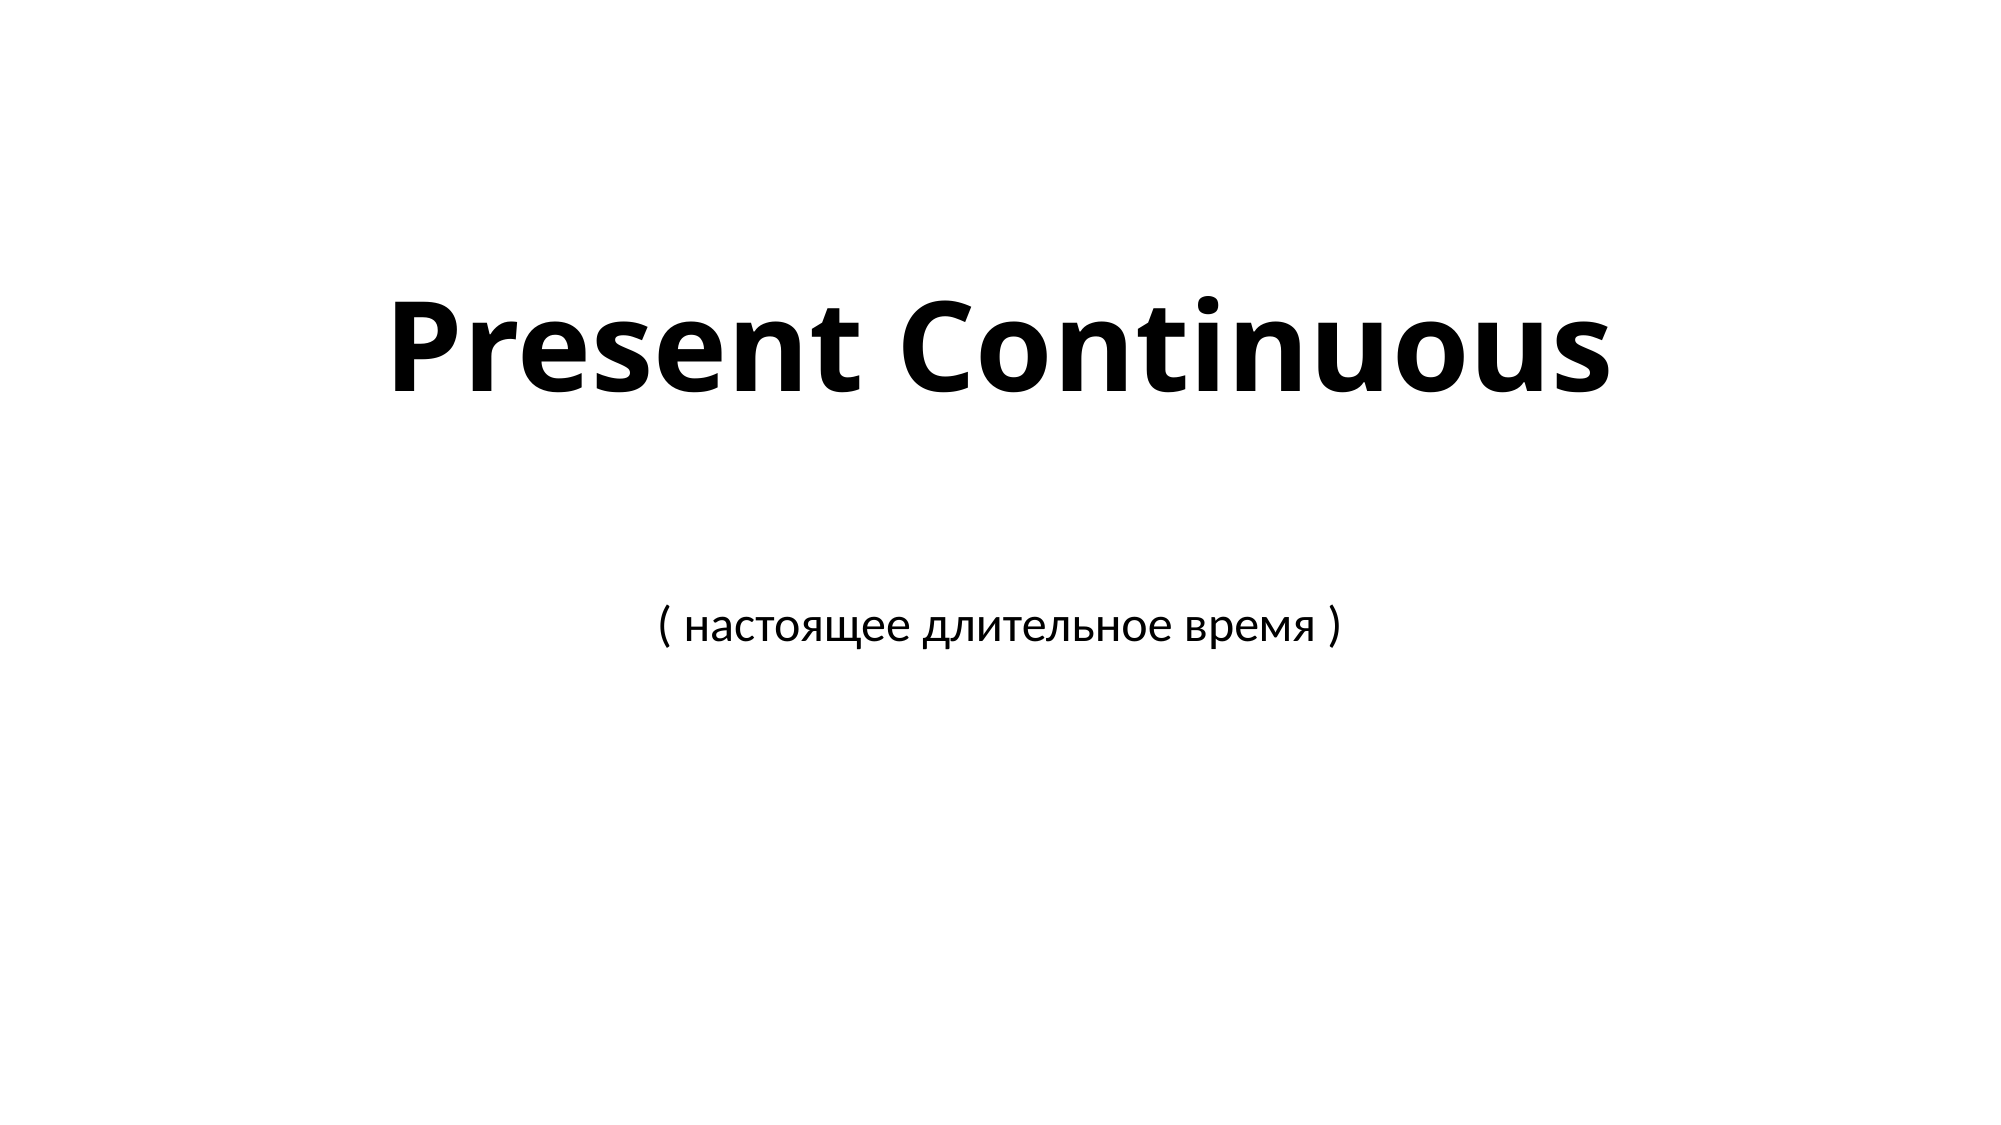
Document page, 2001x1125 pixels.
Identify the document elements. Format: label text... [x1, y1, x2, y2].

title Present Continuous [249, 184, 1750, 576]
subtitle ( настоящее длительное время ) [249, 590, 1750, 863]
